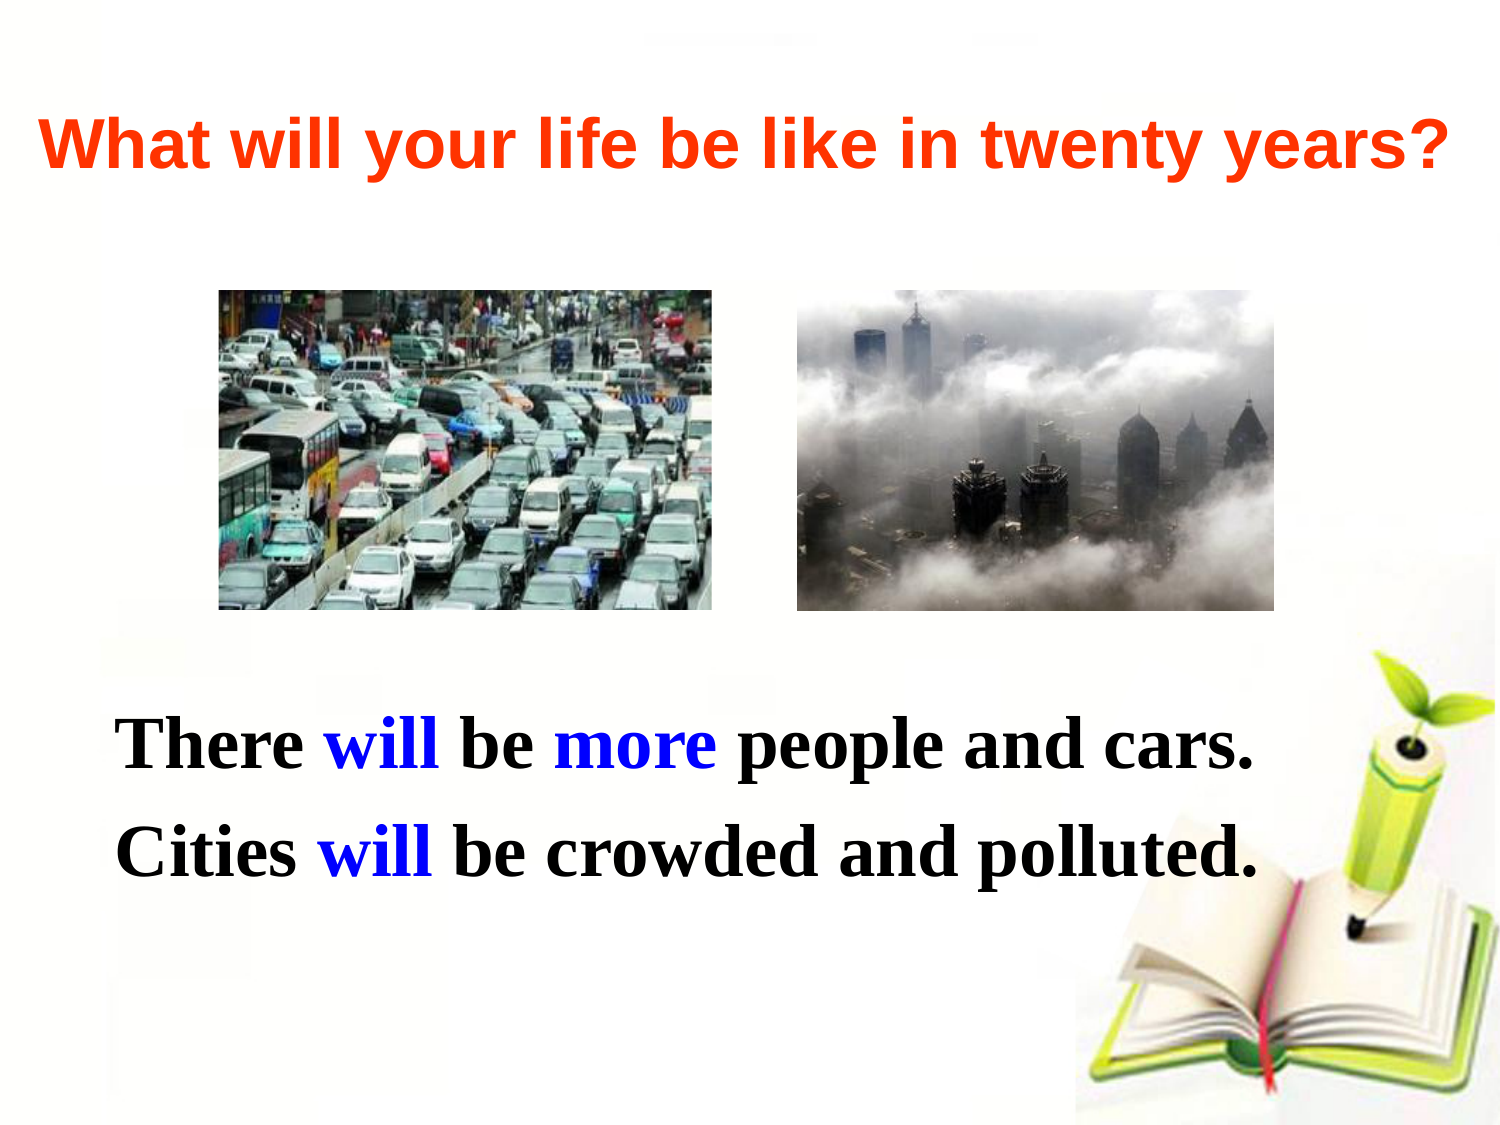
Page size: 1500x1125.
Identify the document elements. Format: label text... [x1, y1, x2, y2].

picture [0, 0, 1500, 1125]
text_box What will your life be like in twenty years? [23, 90, 1495, 185]
text_box There will be more people and cars. Cities will be crowded and polluted. [100, 668, 1376, 900]
